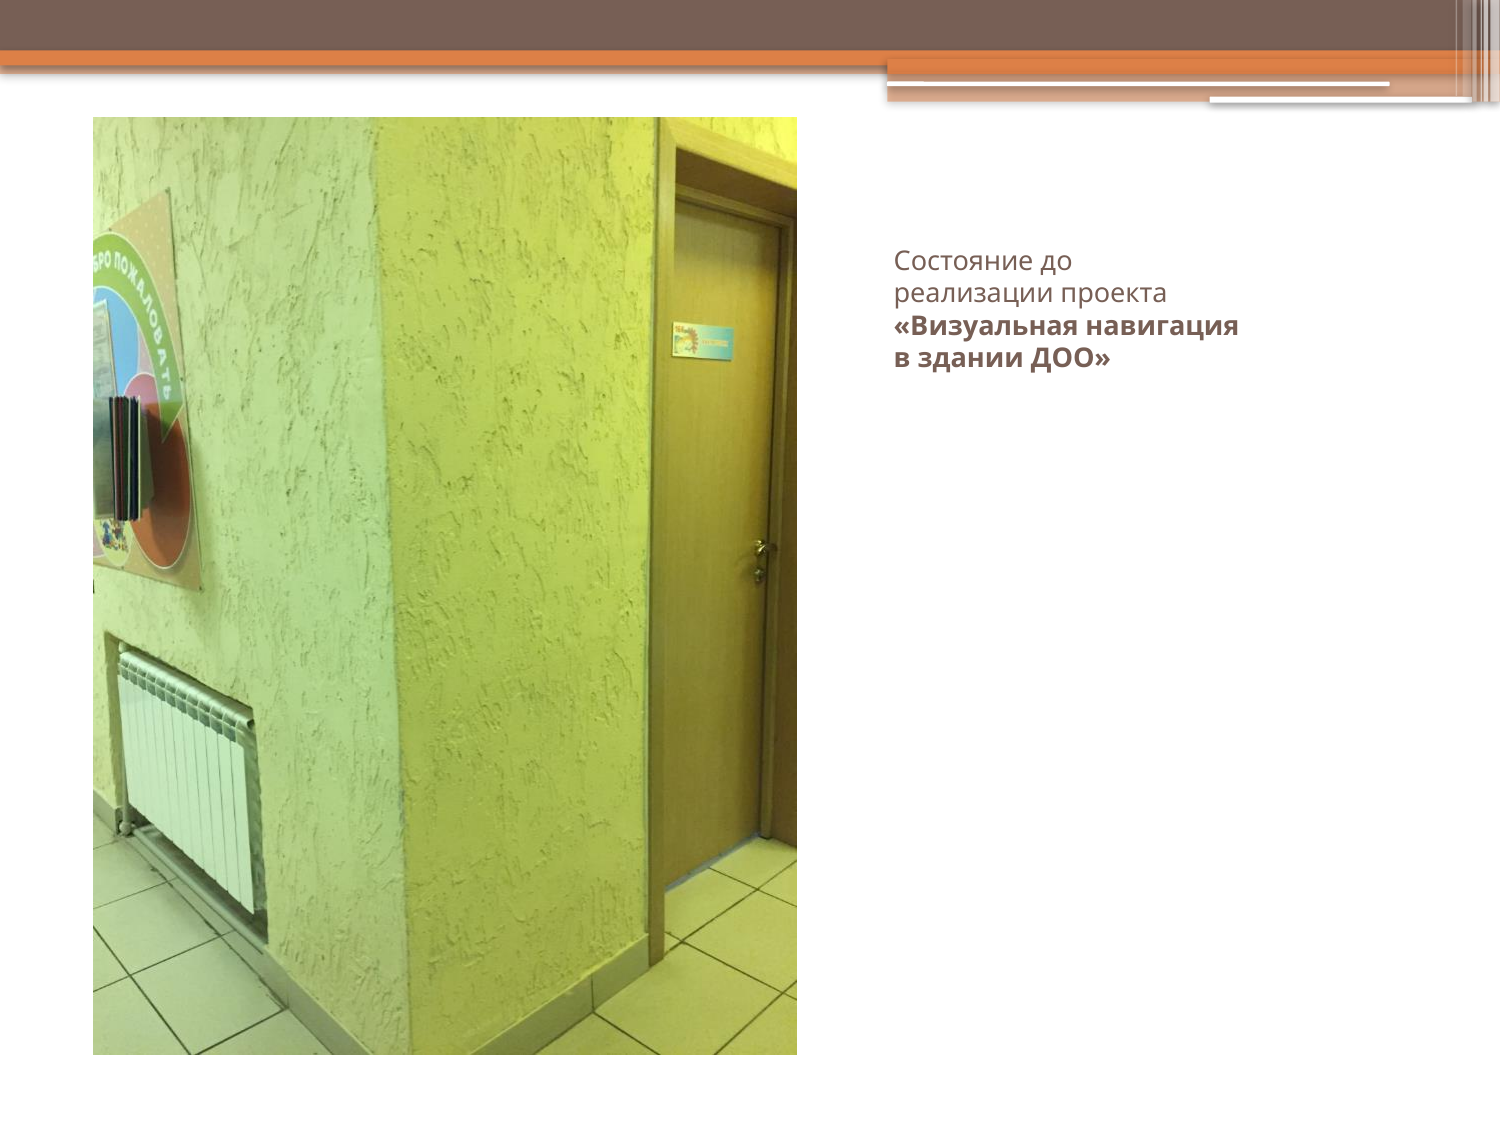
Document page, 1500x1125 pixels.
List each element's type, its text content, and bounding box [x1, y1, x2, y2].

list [93, 116, 797, 1055]
title Состояние до реализации проекта «Визуальная навигация в здании ДОО» [878, 234, 1465, 411]
